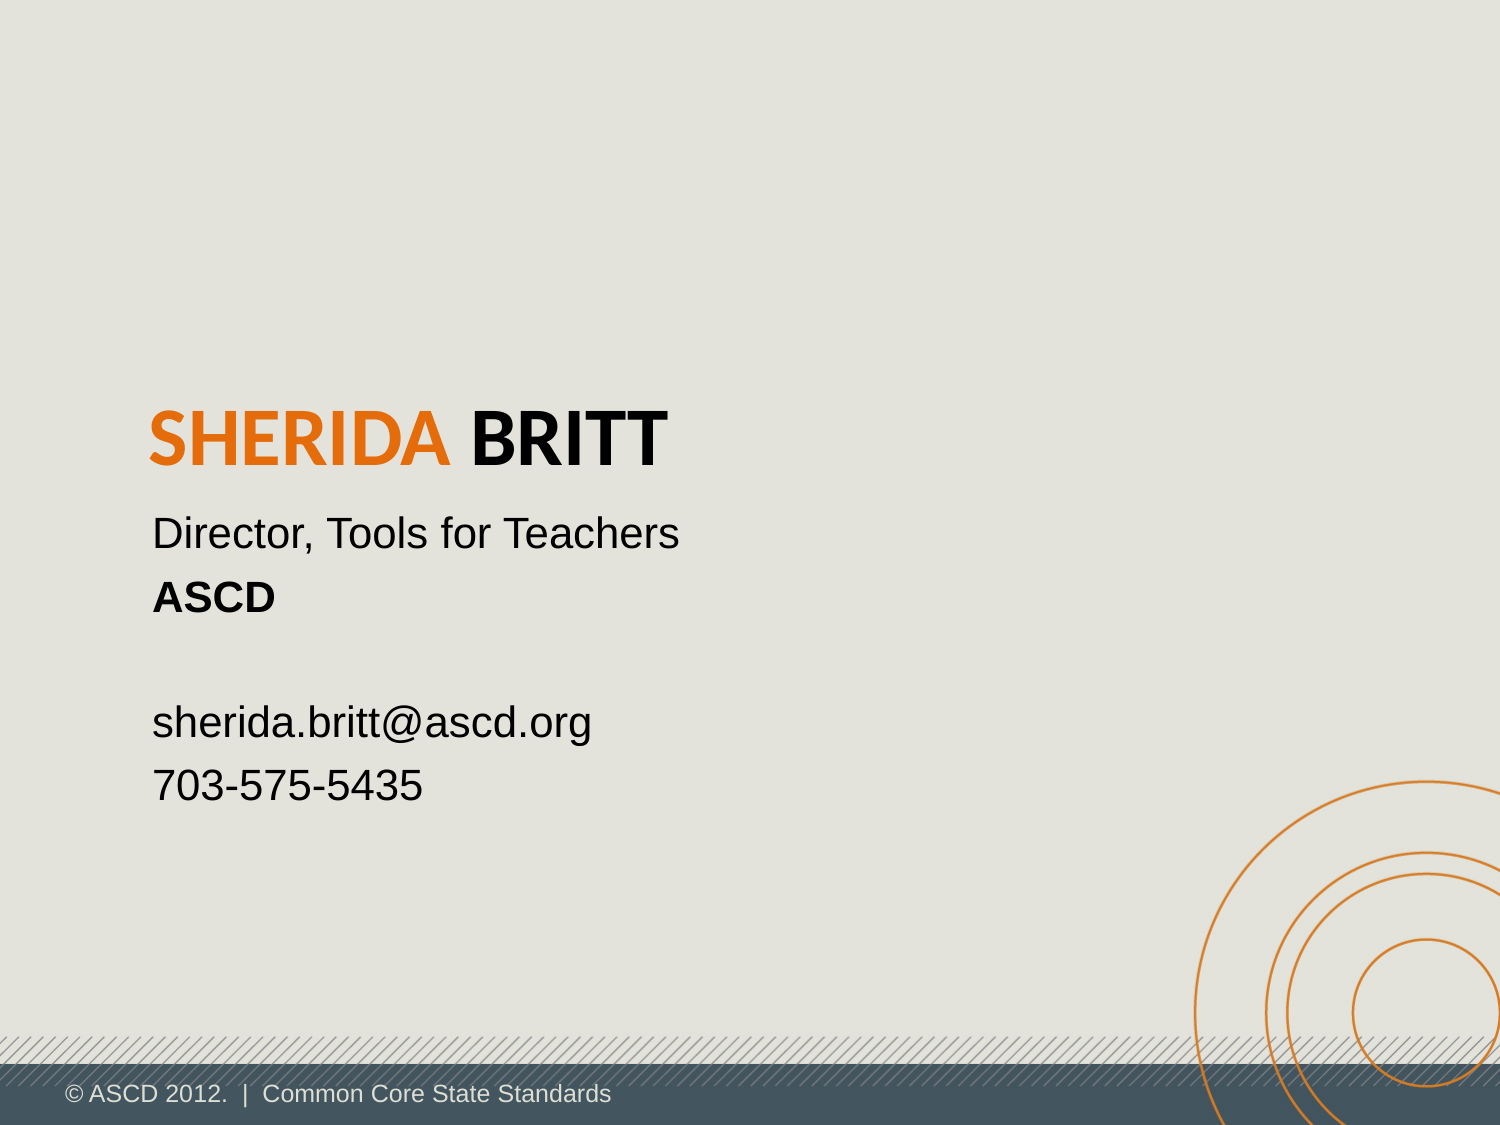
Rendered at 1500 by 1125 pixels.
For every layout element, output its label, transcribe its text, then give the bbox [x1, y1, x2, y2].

slide_number © ASCD 2012. | Common Core State Standards [50, 1070, 925, 1120]
text_box Director, Tools for Teachers ASCD sherida.britt@ascd.org 703-575-5435 [137, 513, 1077, 817]
picture [0, 0, 1500, 1125]
text_box SHERIDA BRITT [134, 374, 1118, 513]
